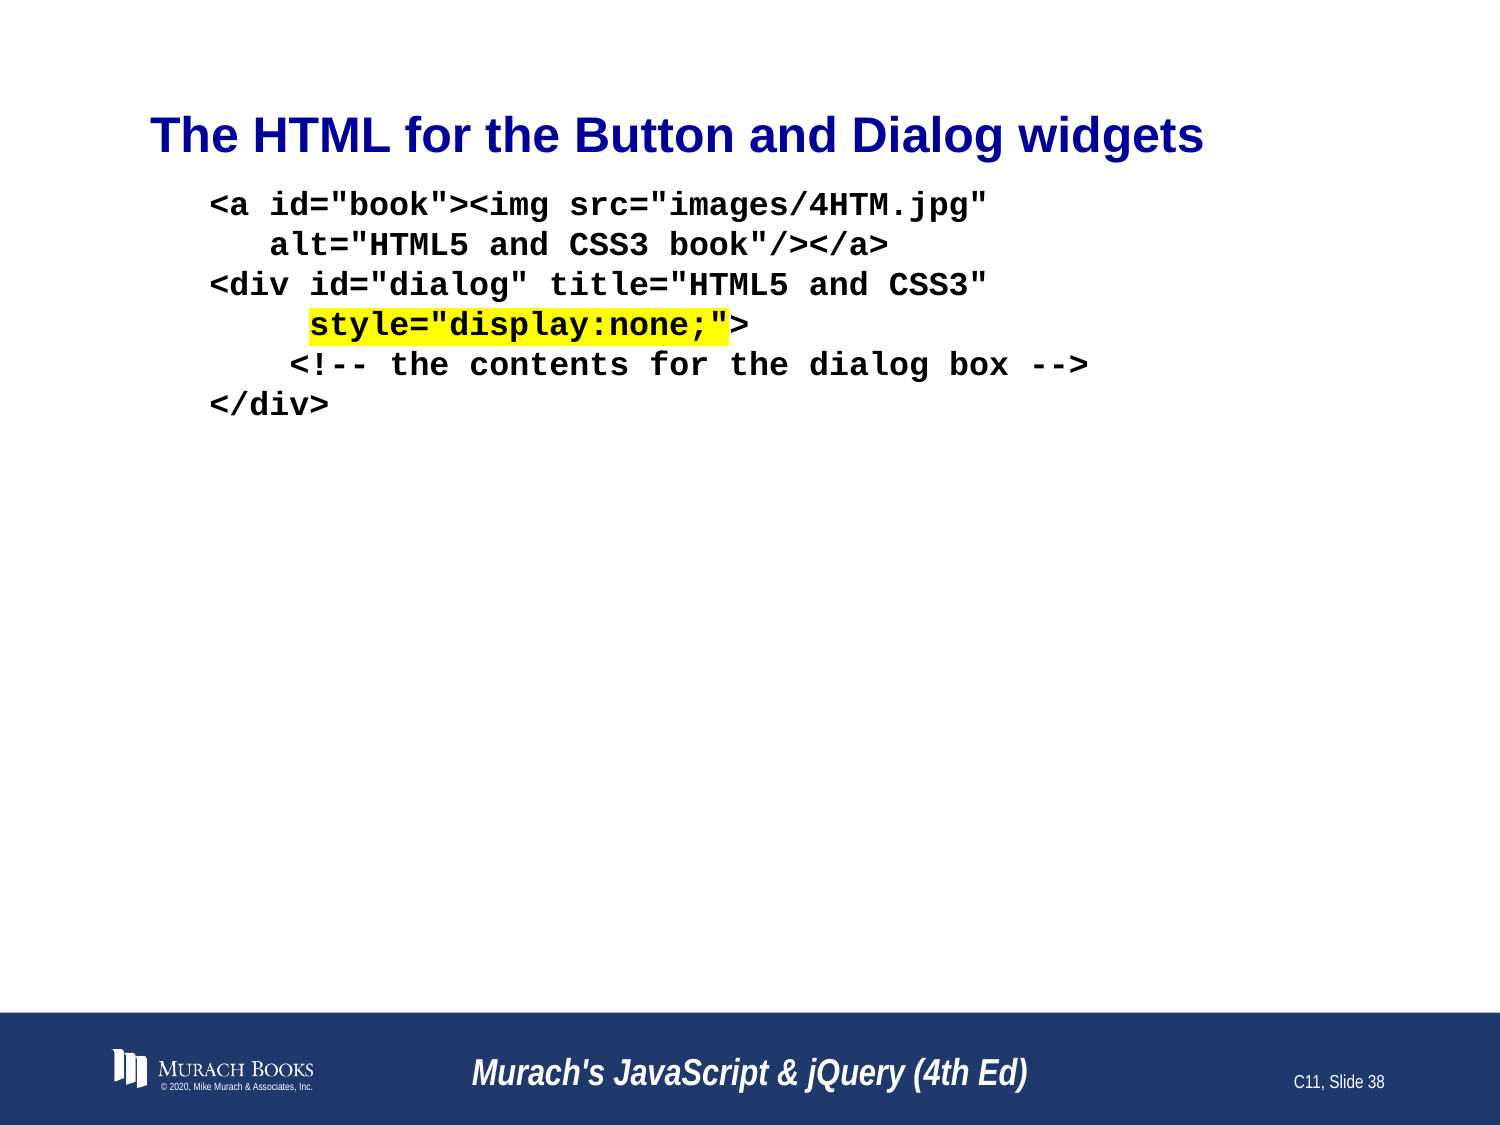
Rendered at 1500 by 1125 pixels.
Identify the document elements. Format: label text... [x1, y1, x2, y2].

title The HTML for the Button and Dialog widgets [150, 102, 1350, 164]
slide_number C11, Slide 38 [1087, 1025, 1400, 1100]
footer © 2020, Mike Murach & Associates, Inc. [12, 1025, 463, 1100]
slide_number Murach's JavaScript & jQuery (4th Ed) [463, 1025, 1050, 1100]
list <a id="book"><img src="images/4HTM.jpg" alt="HTML5 and CSS3 book"/></a> <div id="dialog" title="HTML5 and CSS3" style="display:none;"> <!-- the contents for the dialog box --> </div> [137, 174, 1350, 975]
